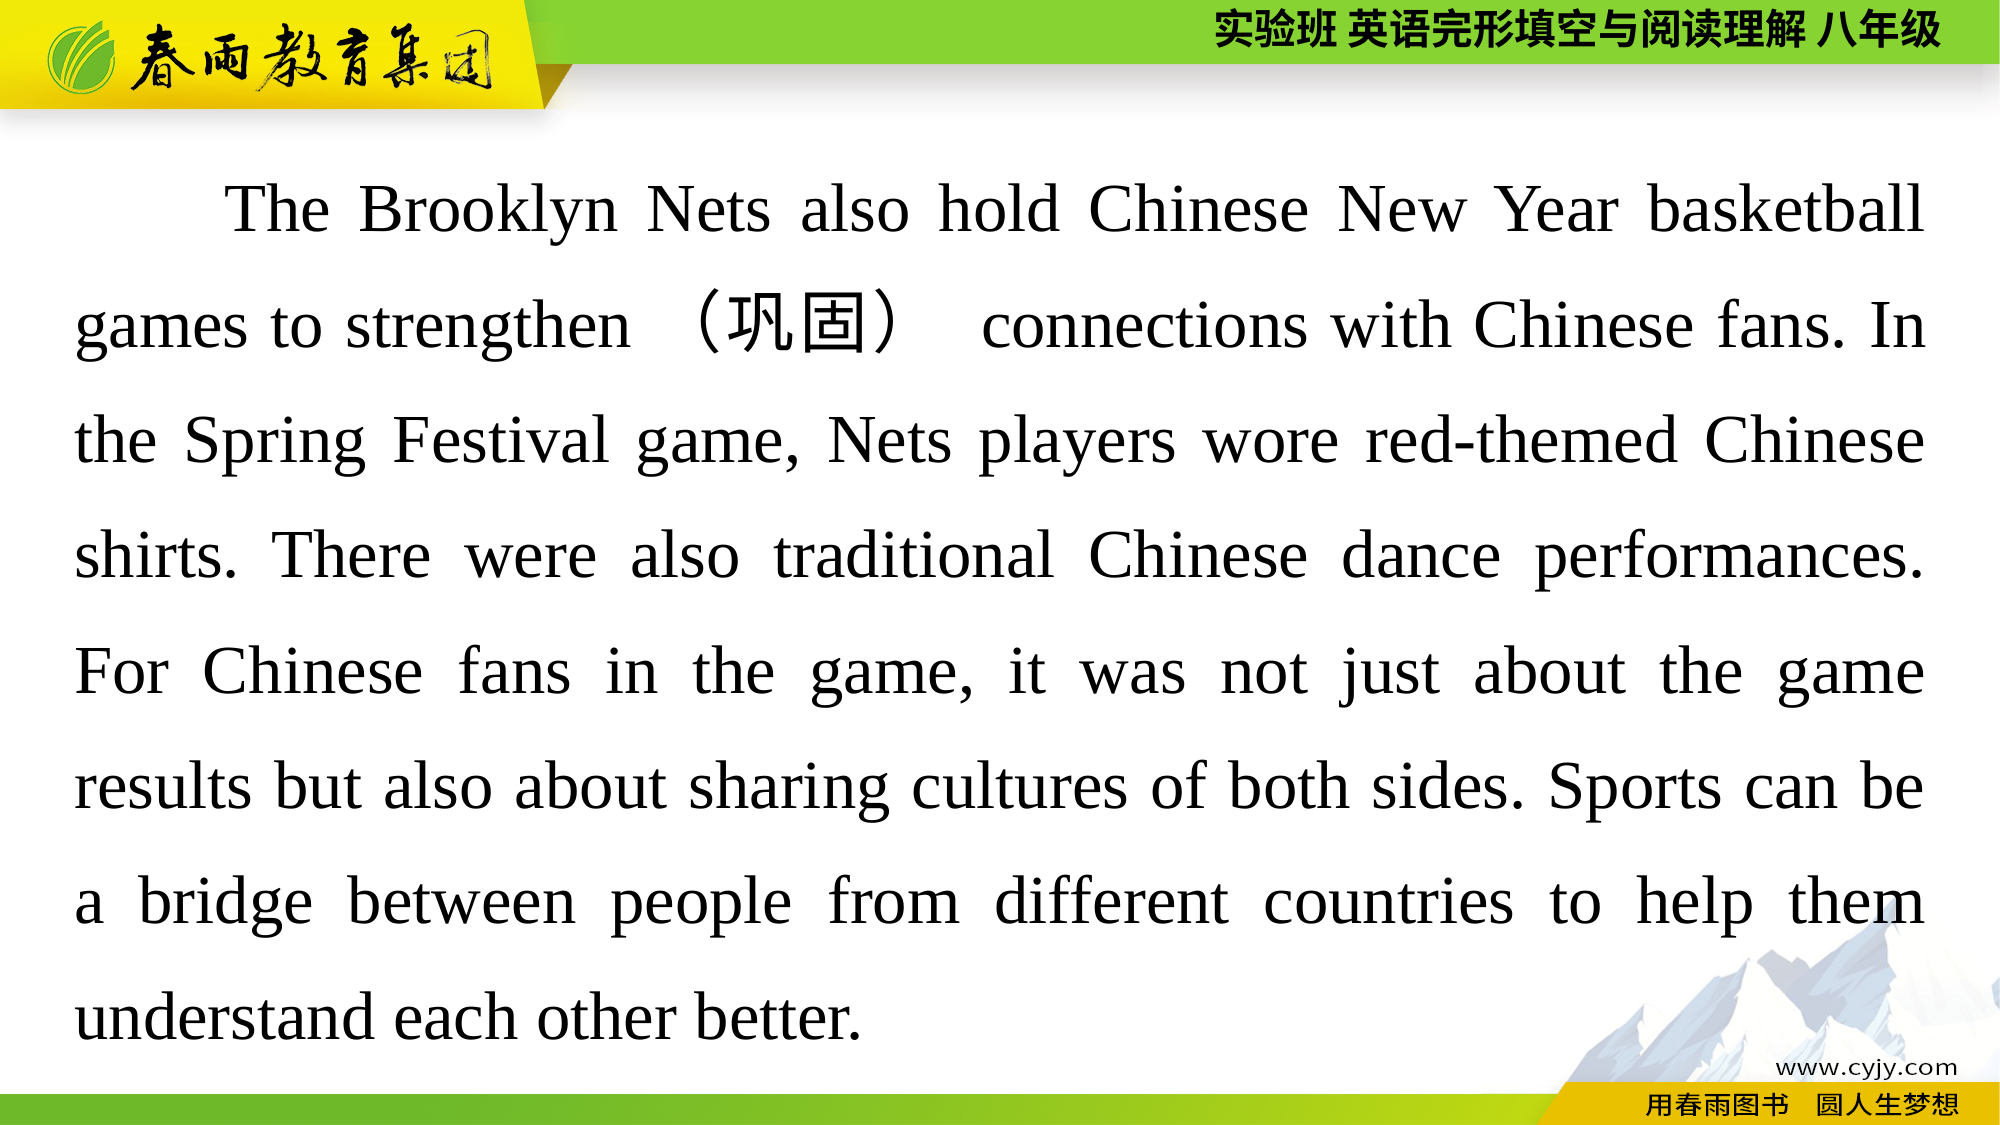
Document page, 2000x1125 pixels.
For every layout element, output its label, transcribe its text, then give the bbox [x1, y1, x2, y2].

picture [0, 0, 2000, 1125]
list The Brooklyn Nets also hold Chinese New Year basketball games to strengthen（巩固） connections with Chinese fans. In the Spring Festival game, Nets players wore red-themed Chinese shirts. There were also traditional Chinese dance performances. For Chinese fans in the game, it was not just about the game results but also about sharing cultures of both sides. Sports can be a bridge between people from different countries to help them understand each other better. [59, 122, 1944, 1058]
